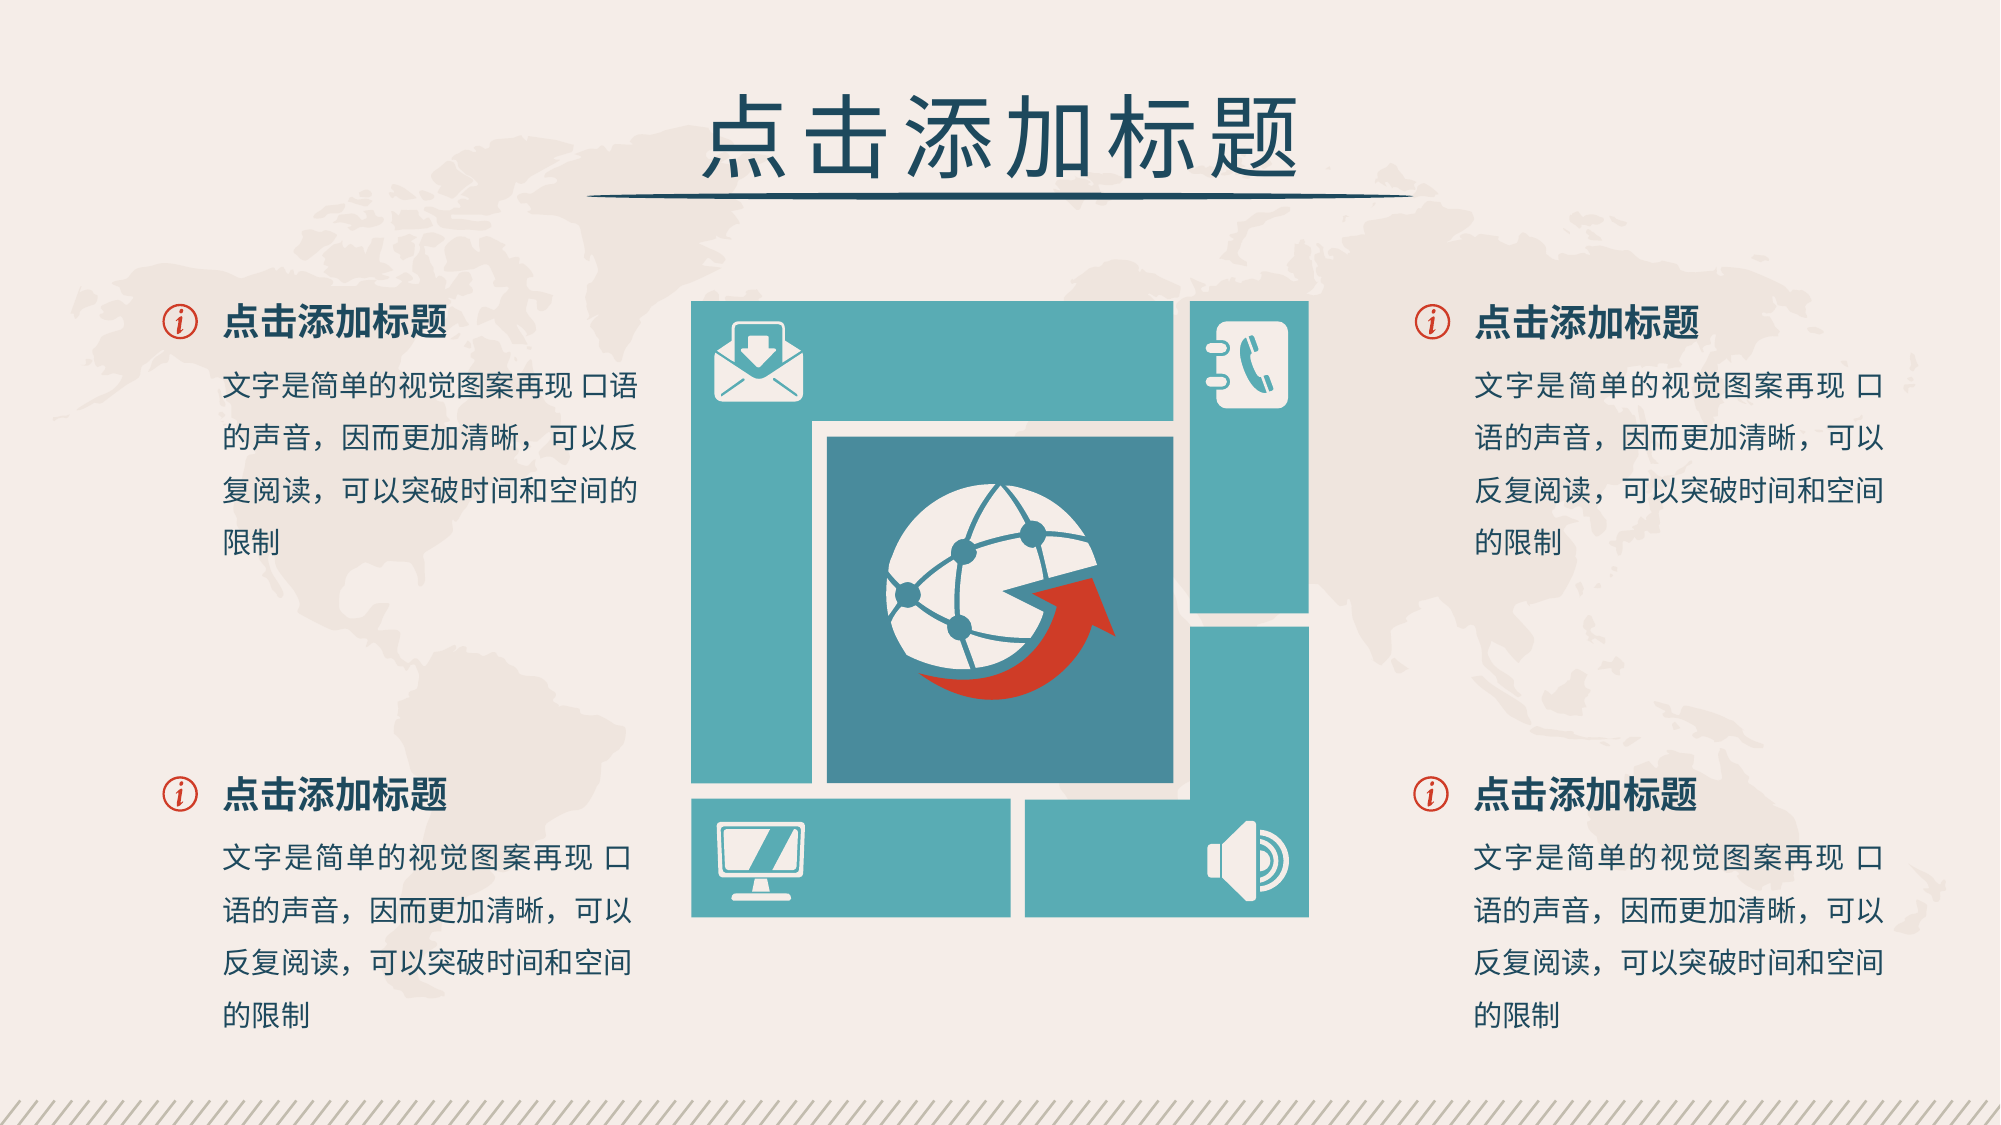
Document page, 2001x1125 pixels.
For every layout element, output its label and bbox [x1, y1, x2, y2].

text_box [691, 300, 1309, 918]
text_box [162, 763, 717, 1042]
text_box [162, 290, 717, 570]
text_box [586, 72, 1414, 200]
text_box [1413, 763, 1967, 1042]
text_box [1414, 291, 1969, 570]
